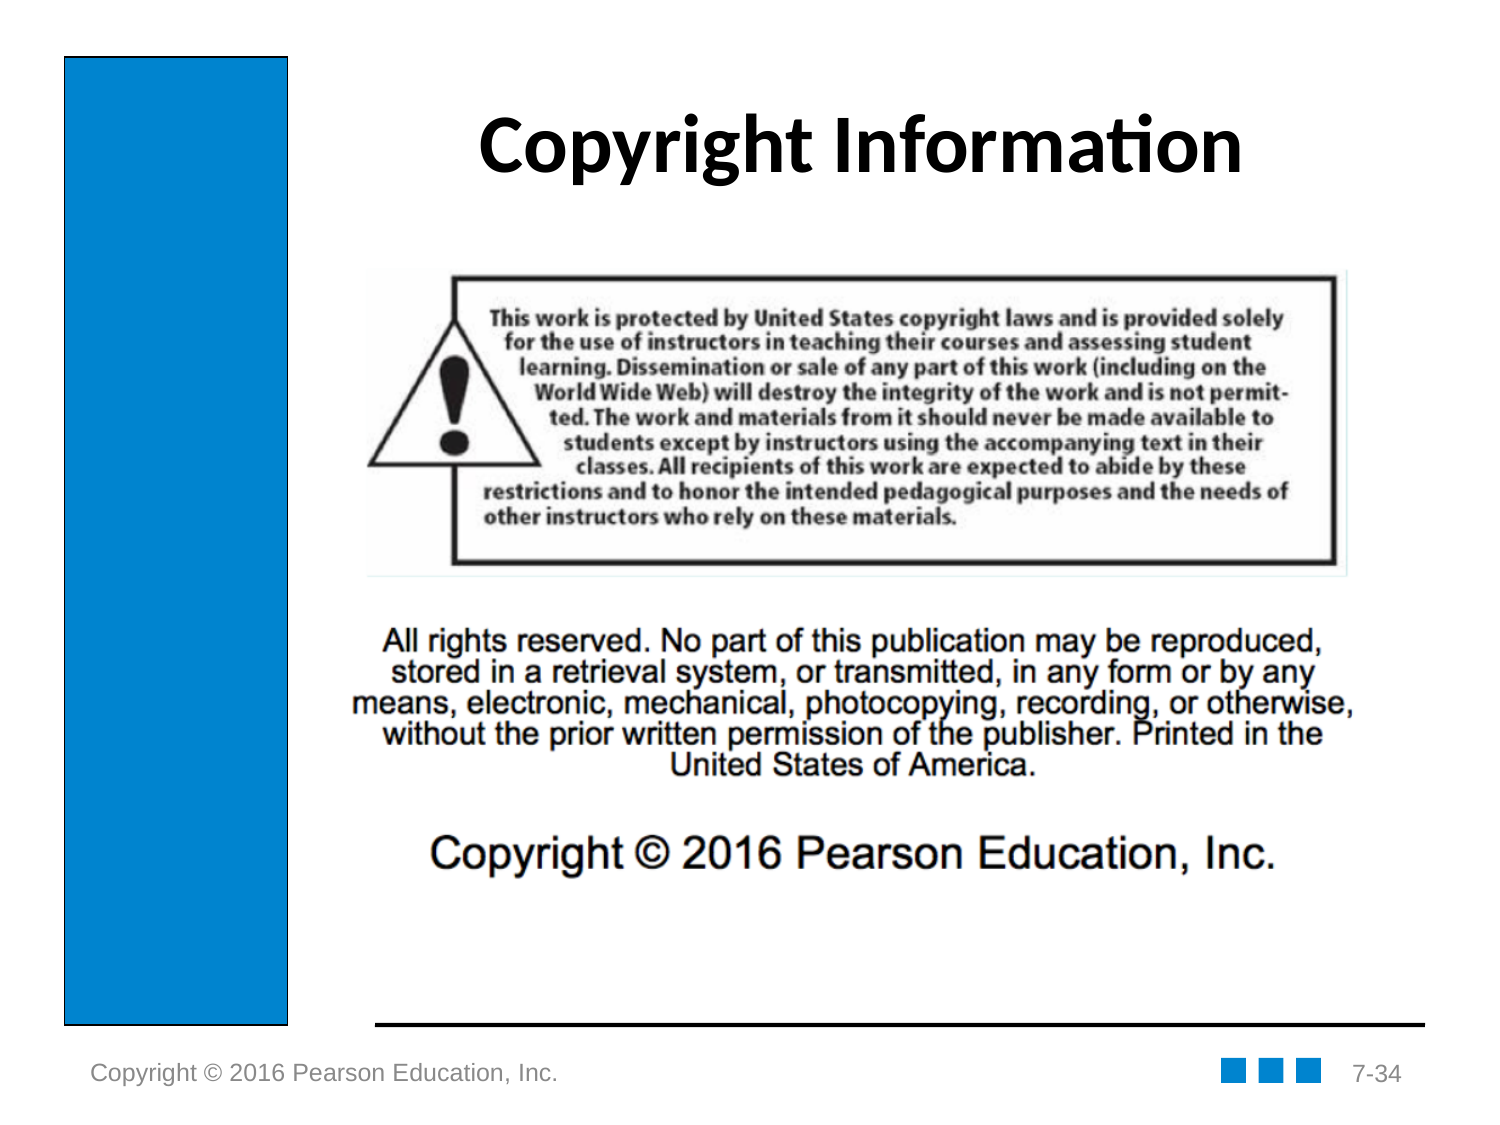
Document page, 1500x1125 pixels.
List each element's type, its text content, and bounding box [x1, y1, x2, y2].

picture [310, 237, 1415, 933]
text_box 7-34 [1333, 1050, 1421, 1095]
text_box Copyright © 2016 Pearson Education, Inc. [75, 1055, 625, 1088]
text_box [1258, 1057, 1284, 1083]
title Copyright Information [300, 45, 1425, 233]
text_box [1296, 1057, 1321, 1083]
text_box [64, 56, 288, 1025]
text_box [1221, 1057, 1246, 1083]
